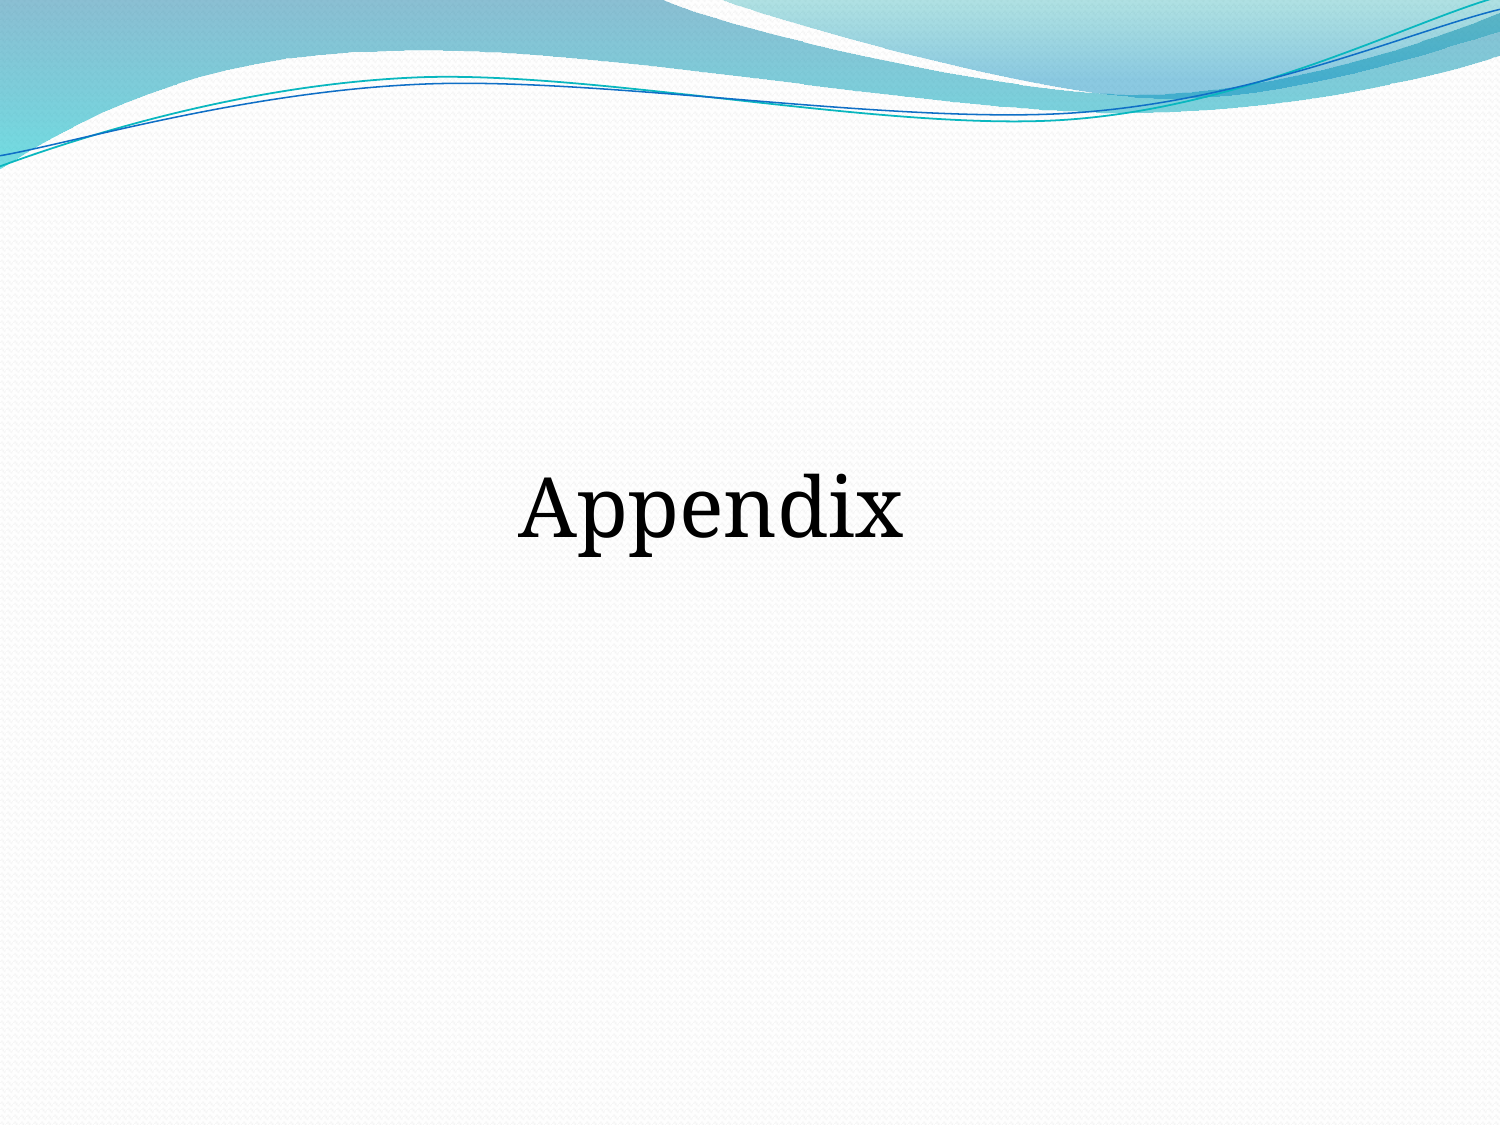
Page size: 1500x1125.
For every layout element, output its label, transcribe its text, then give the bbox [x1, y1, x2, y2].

text_box Appendix [503, 446, 1032, 562]
